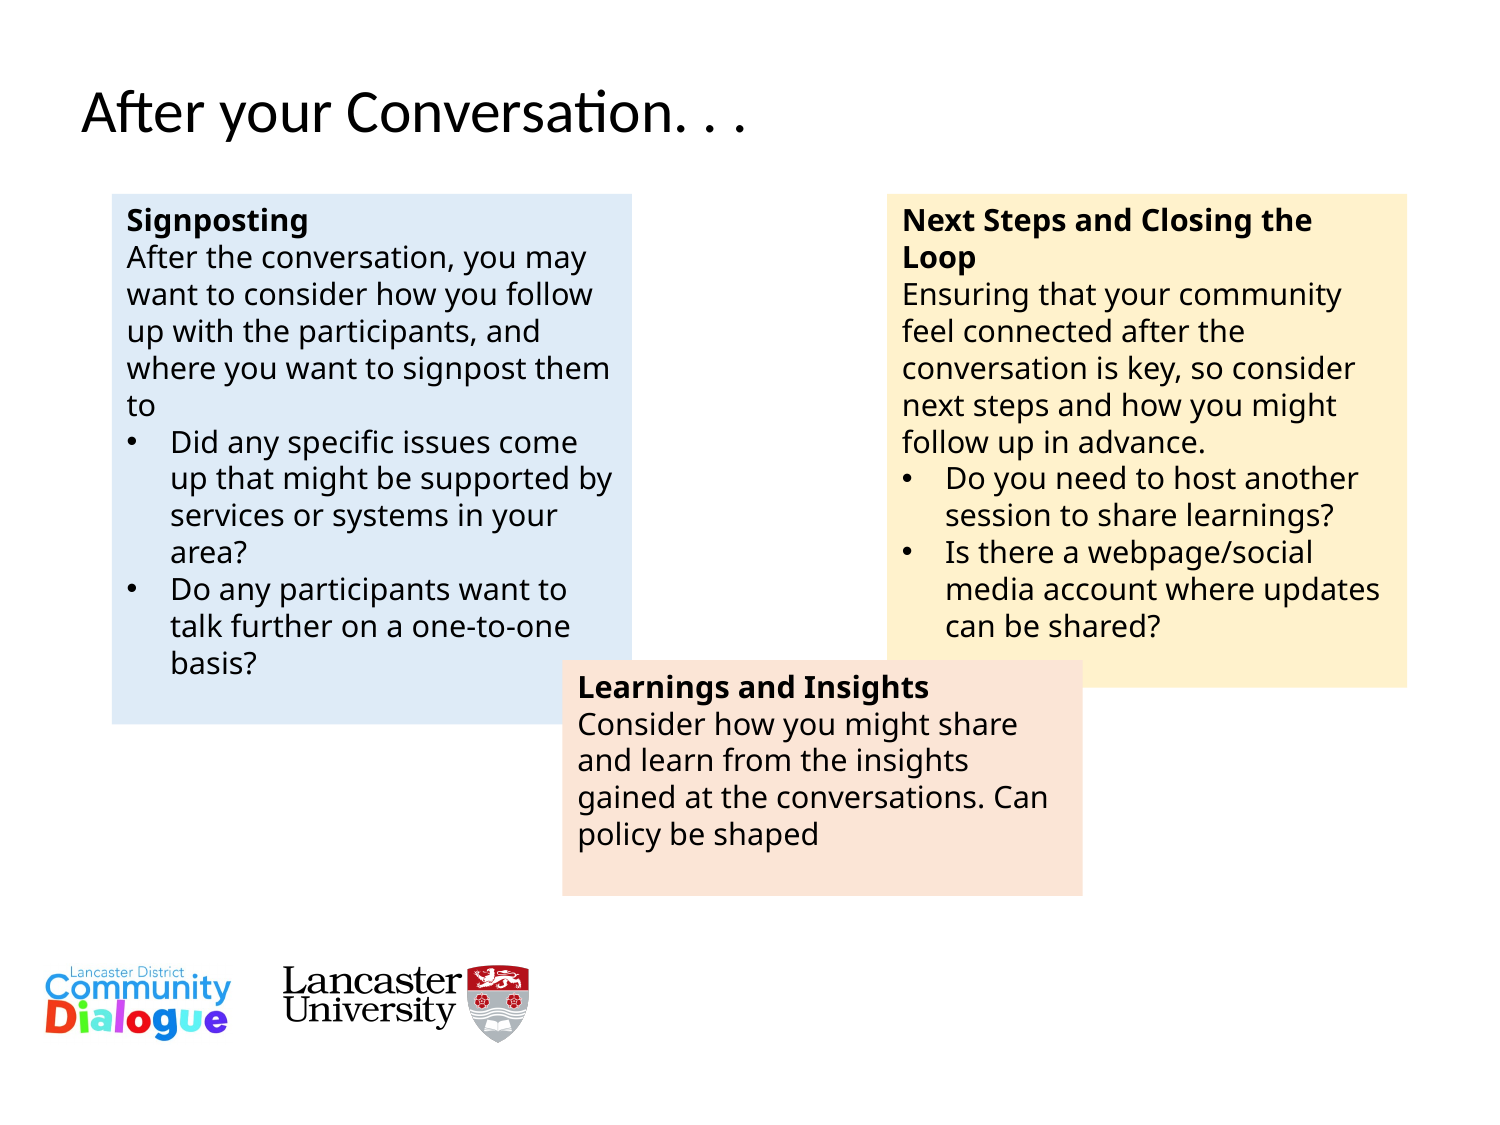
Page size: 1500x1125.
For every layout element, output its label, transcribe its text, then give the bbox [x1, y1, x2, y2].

text_box Learnings and Insights Consider how you might share and learn from the insights gained at the conversations. Can policy be shaped [562, 660, 1083, 896]
text_box Signposting After the conversation, you may want to consider how you follow up with the participants, and where you want to signpost them to Did any specific issues come up that might be supported by services or systems in your area? Do any participants want to talk further on a one-to-one basis? [111, 193, 632, 725]
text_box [43, 963, 531, 1045]
text_box Next Steps and Closing the Loop Ensuring that your community feel connected after the conversation is key, so consider next steps and how you might follow up in advance. Do you need to host another session to share learnings? Is there a webpage/social media account where updates can be shared? [887, 193, 1408, 688]
text_box After your Conversation. . . [66, 63, 887, 152]
